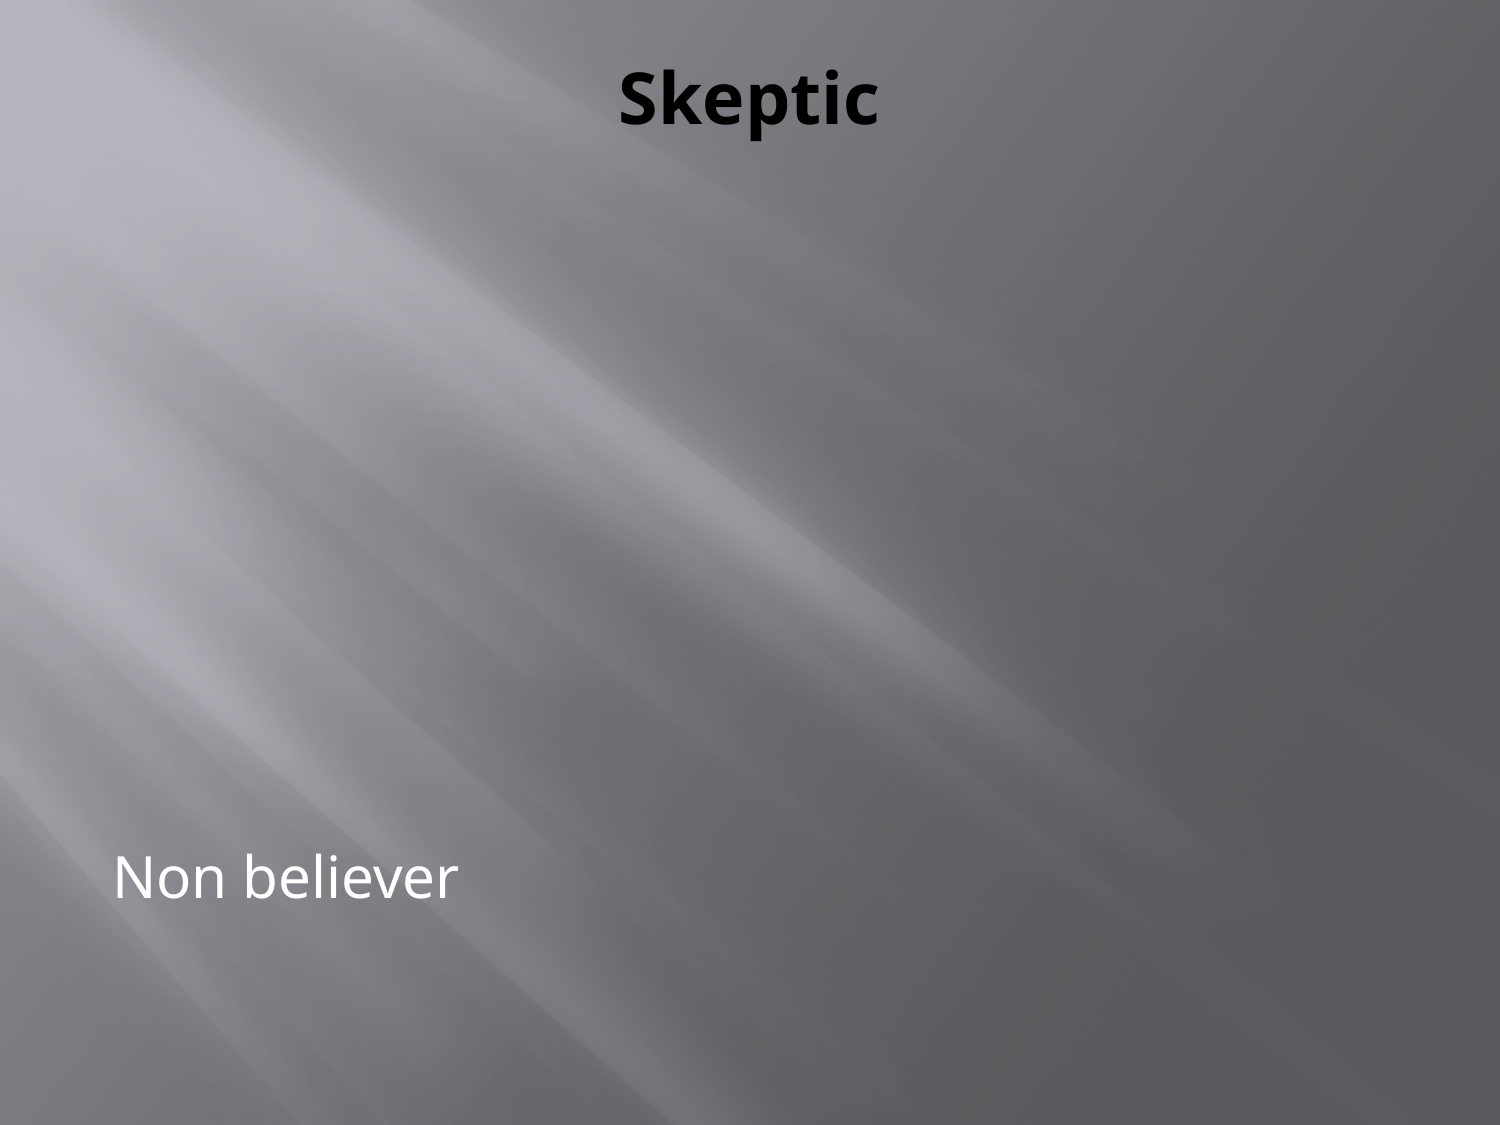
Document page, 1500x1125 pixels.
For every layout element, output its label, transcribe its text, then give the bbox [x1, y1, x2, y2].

list Non believer [75, 262, 1425, 1035]
title Skeptic [75, 45, 1425, 233]
